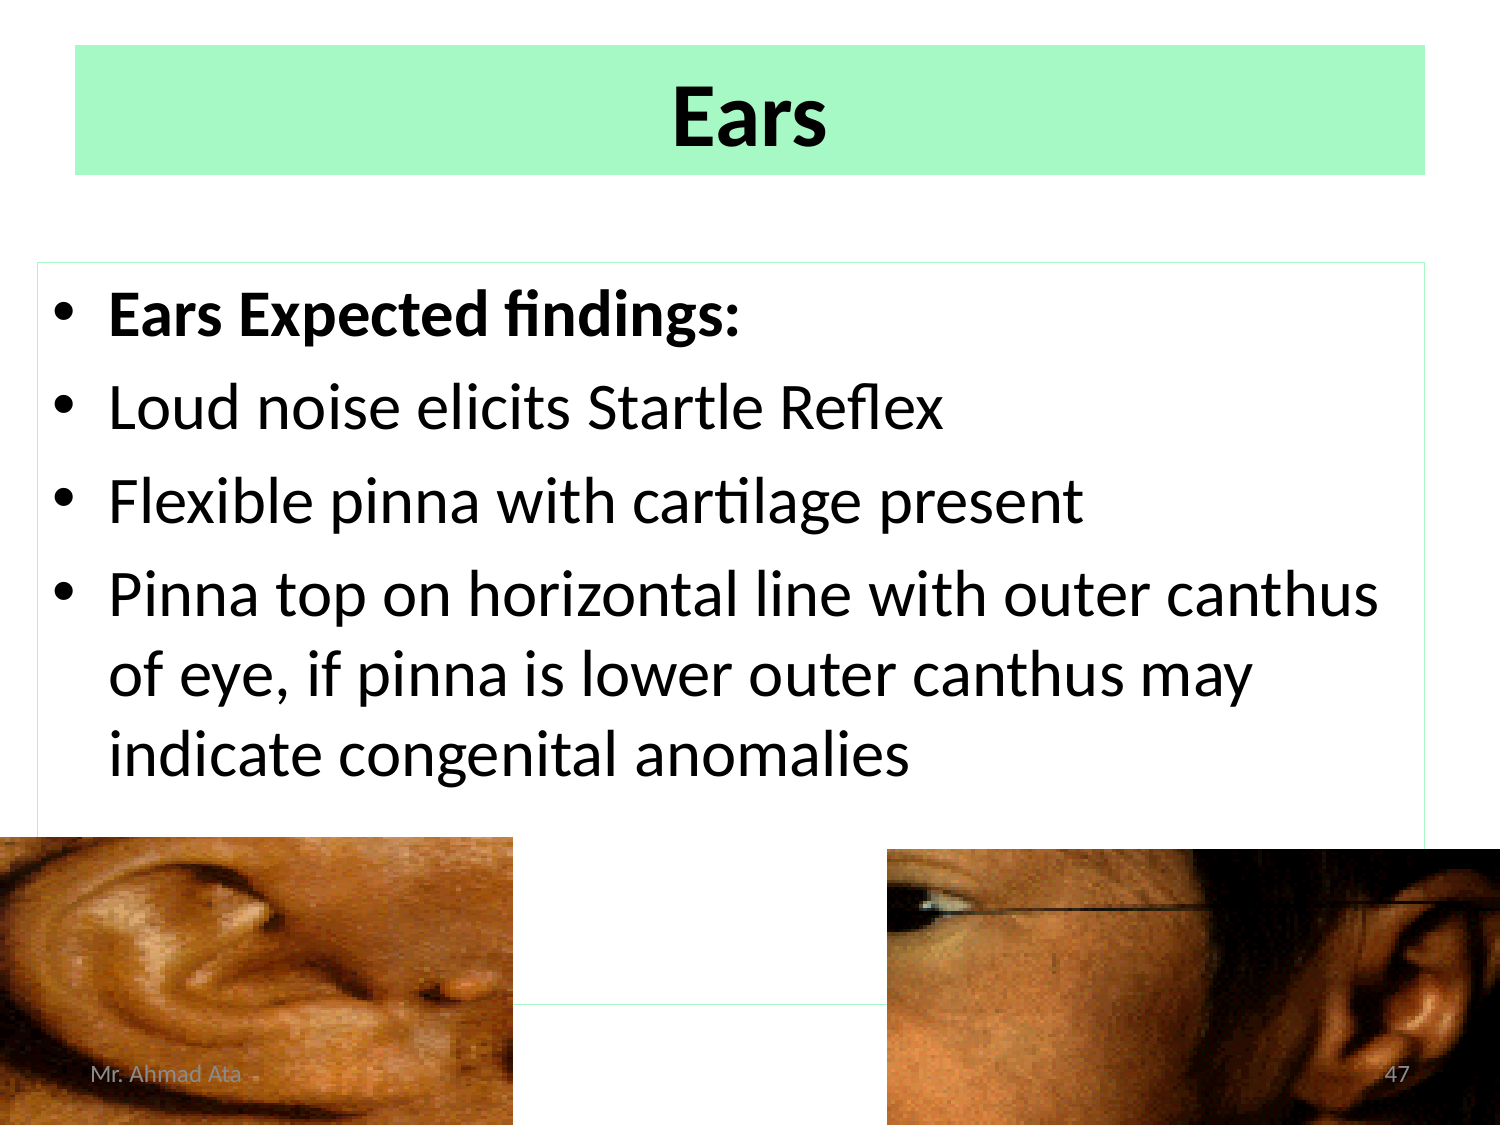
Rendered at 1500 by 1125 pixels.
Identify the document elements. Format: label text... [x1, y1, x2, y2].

picture [0, 837, 513, 1125]
title Ears [75, 45, 1425, 175]
picture [887, 849, 1500, 1125]
list Ears Expected findings: Loud noise elicits Startle Reflex Flexible pinna with cartilage present Pinna top on horizontal line with outer canthus of eye, if pinna is lower outer canthus may indicate congenital anomalies [37, 262, 1425, 1005]
